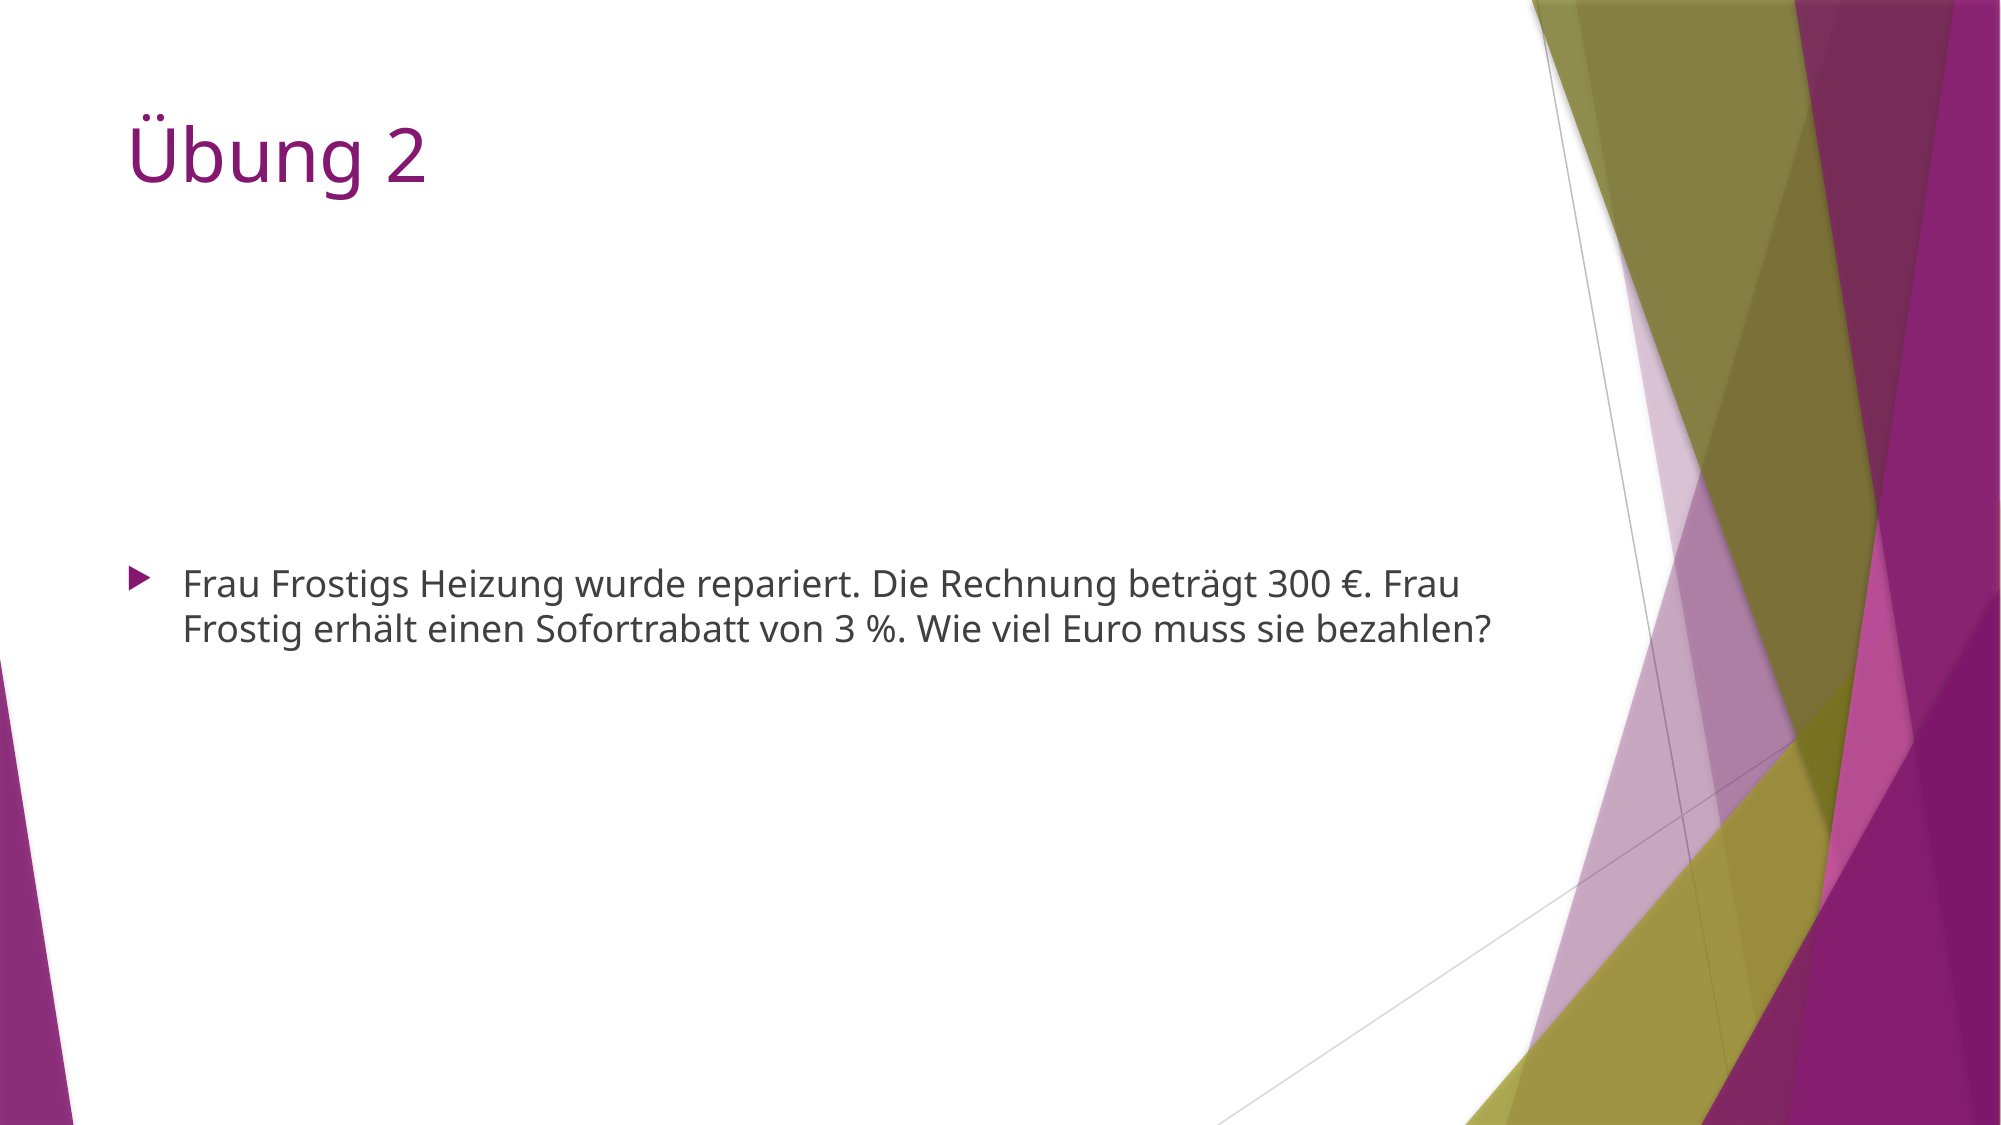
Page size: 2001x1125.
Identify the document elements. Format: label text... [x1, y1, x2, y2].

title Übung 2 [111, 99, 1522, 317]
list Frau Frostigs Heizung wurde repariert. Die Rechnung beträgt 300 €. Frau Frostig erhält einen Sofortrabatt von 3 %. Wie viel Euro muss sie bezahlen? [111, 354, 1522, 992]
